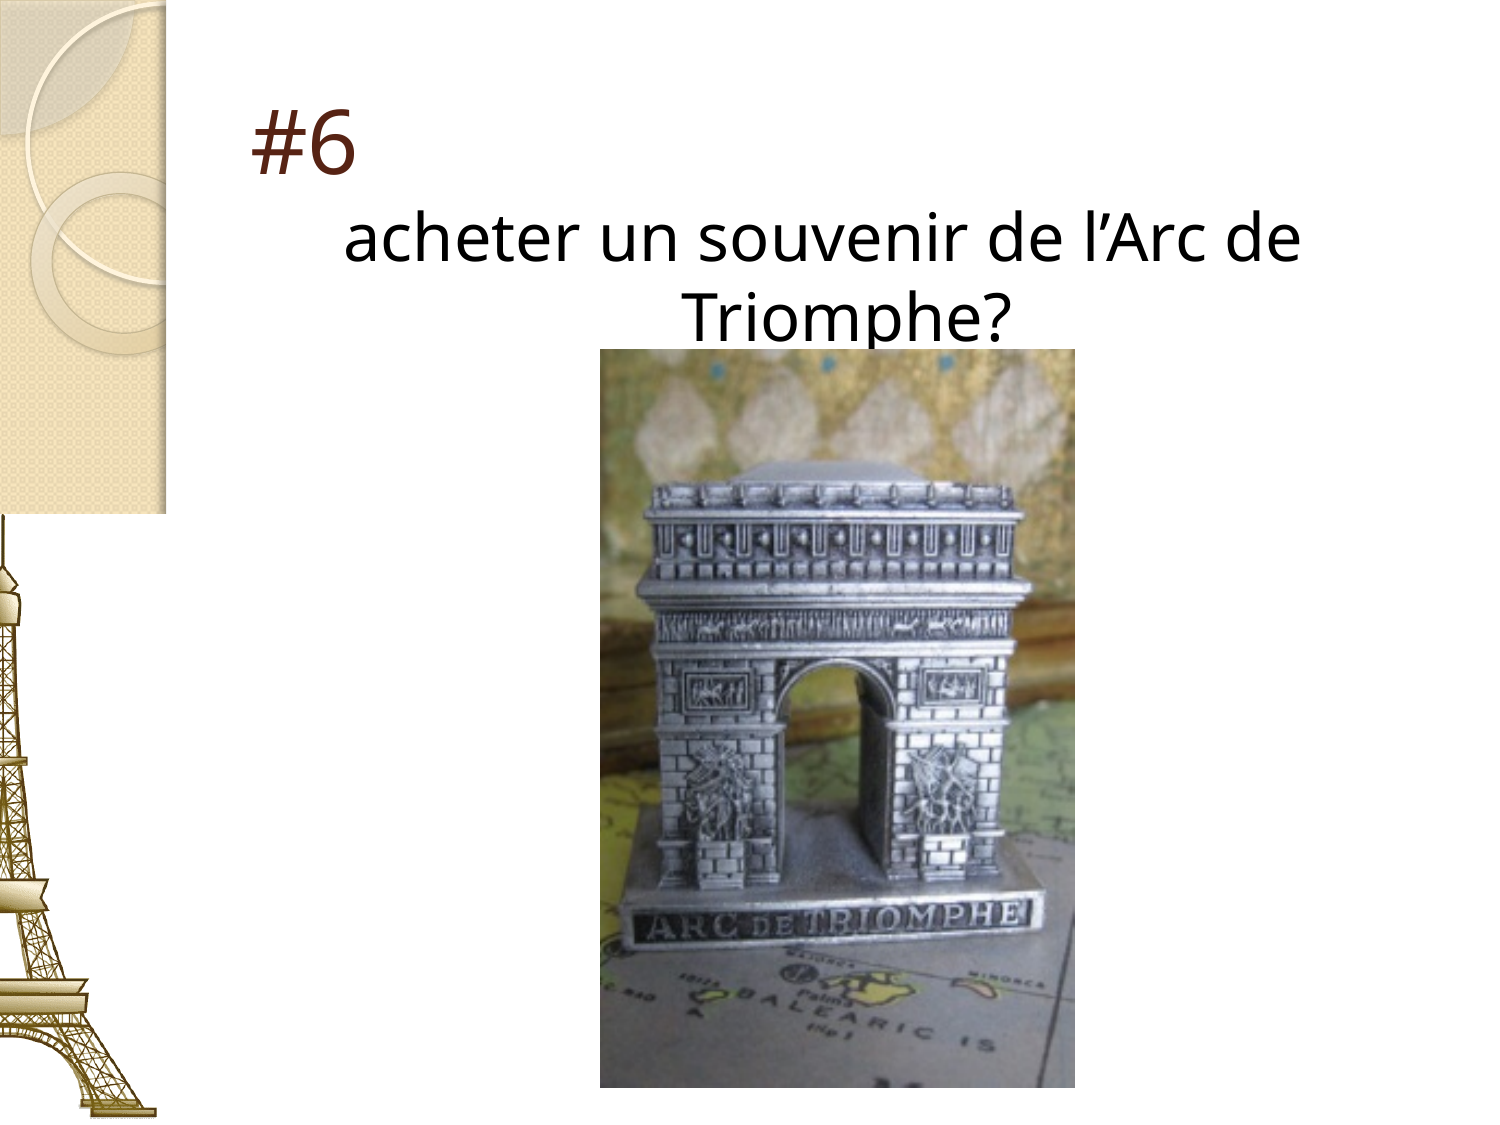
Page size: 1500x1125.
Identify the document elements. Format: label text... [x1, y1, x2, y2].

picture [0, 514, 167, 1125]
title #6 [235, 45, 1466, 233]
list acheter un souvenir de l’Arc de Triomphe? [171, 187, 1463, 1025]
picture [599, 349, 1076, 1088]
